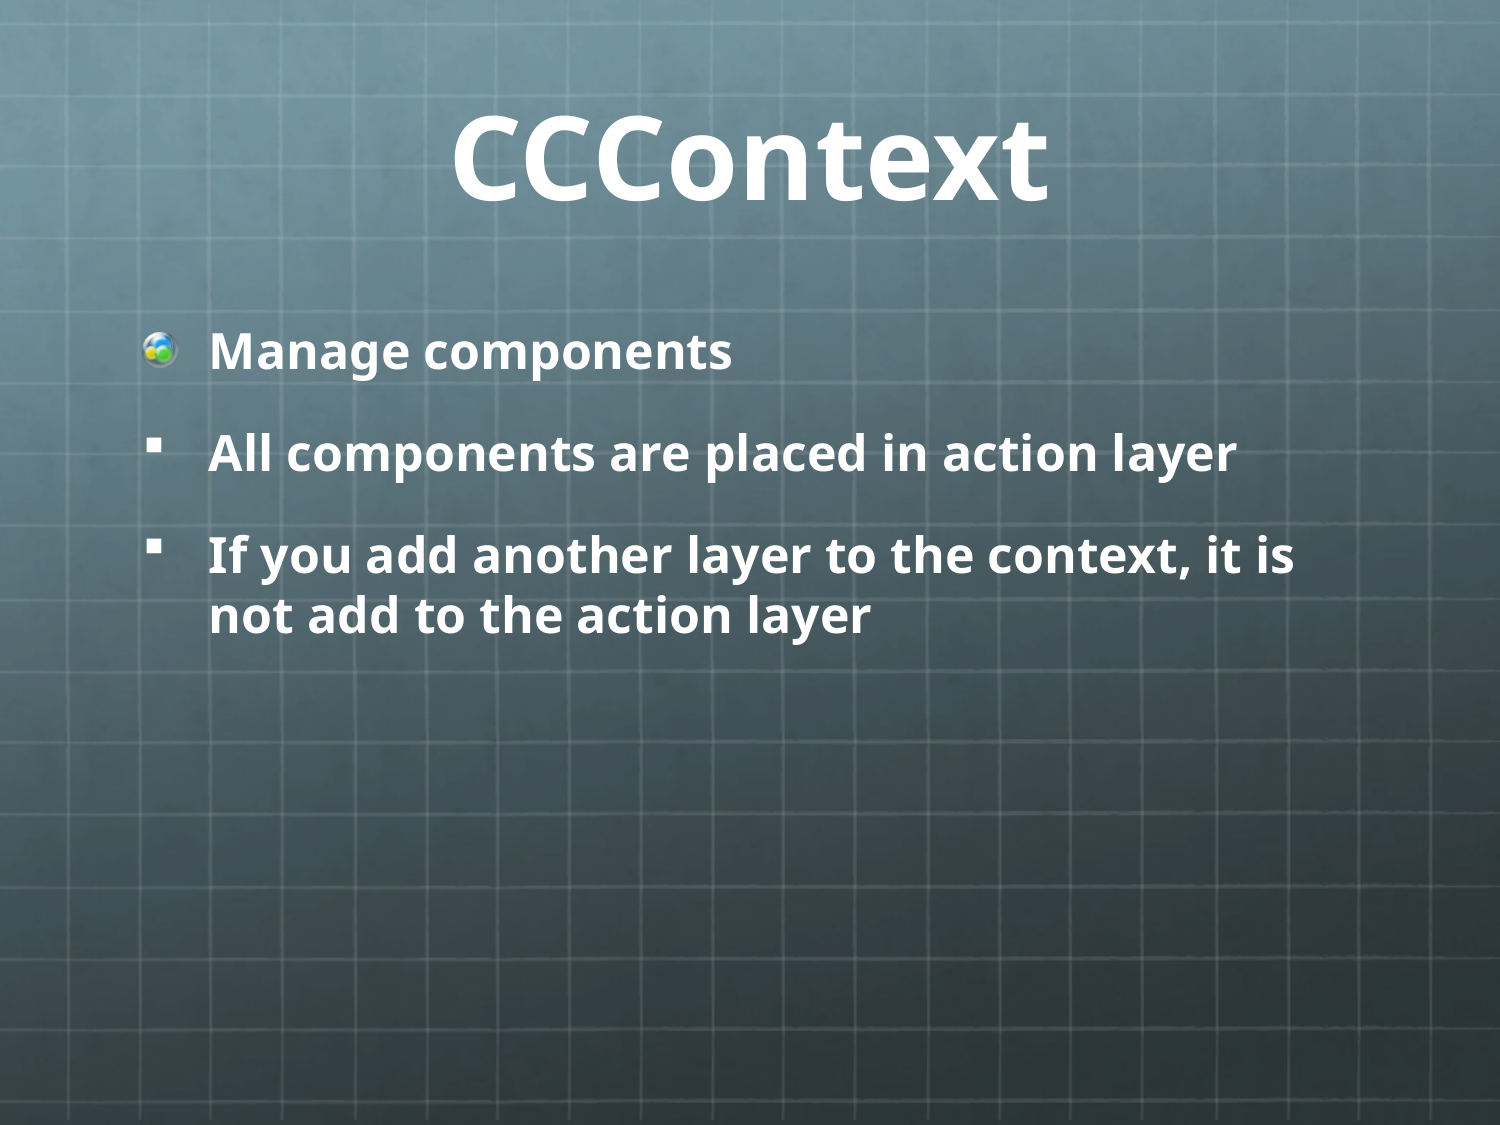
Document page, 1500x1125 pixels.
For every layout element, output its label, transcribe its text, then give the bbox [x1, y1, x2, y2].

title CCContext [127, 17, 1372, 289]
text_box Manage components All components are placed in action layer If you add another layer to the context, it is not add to the action layer [127, 312, 1315, 1093]
picture [0, 0, 1500, 1125]
